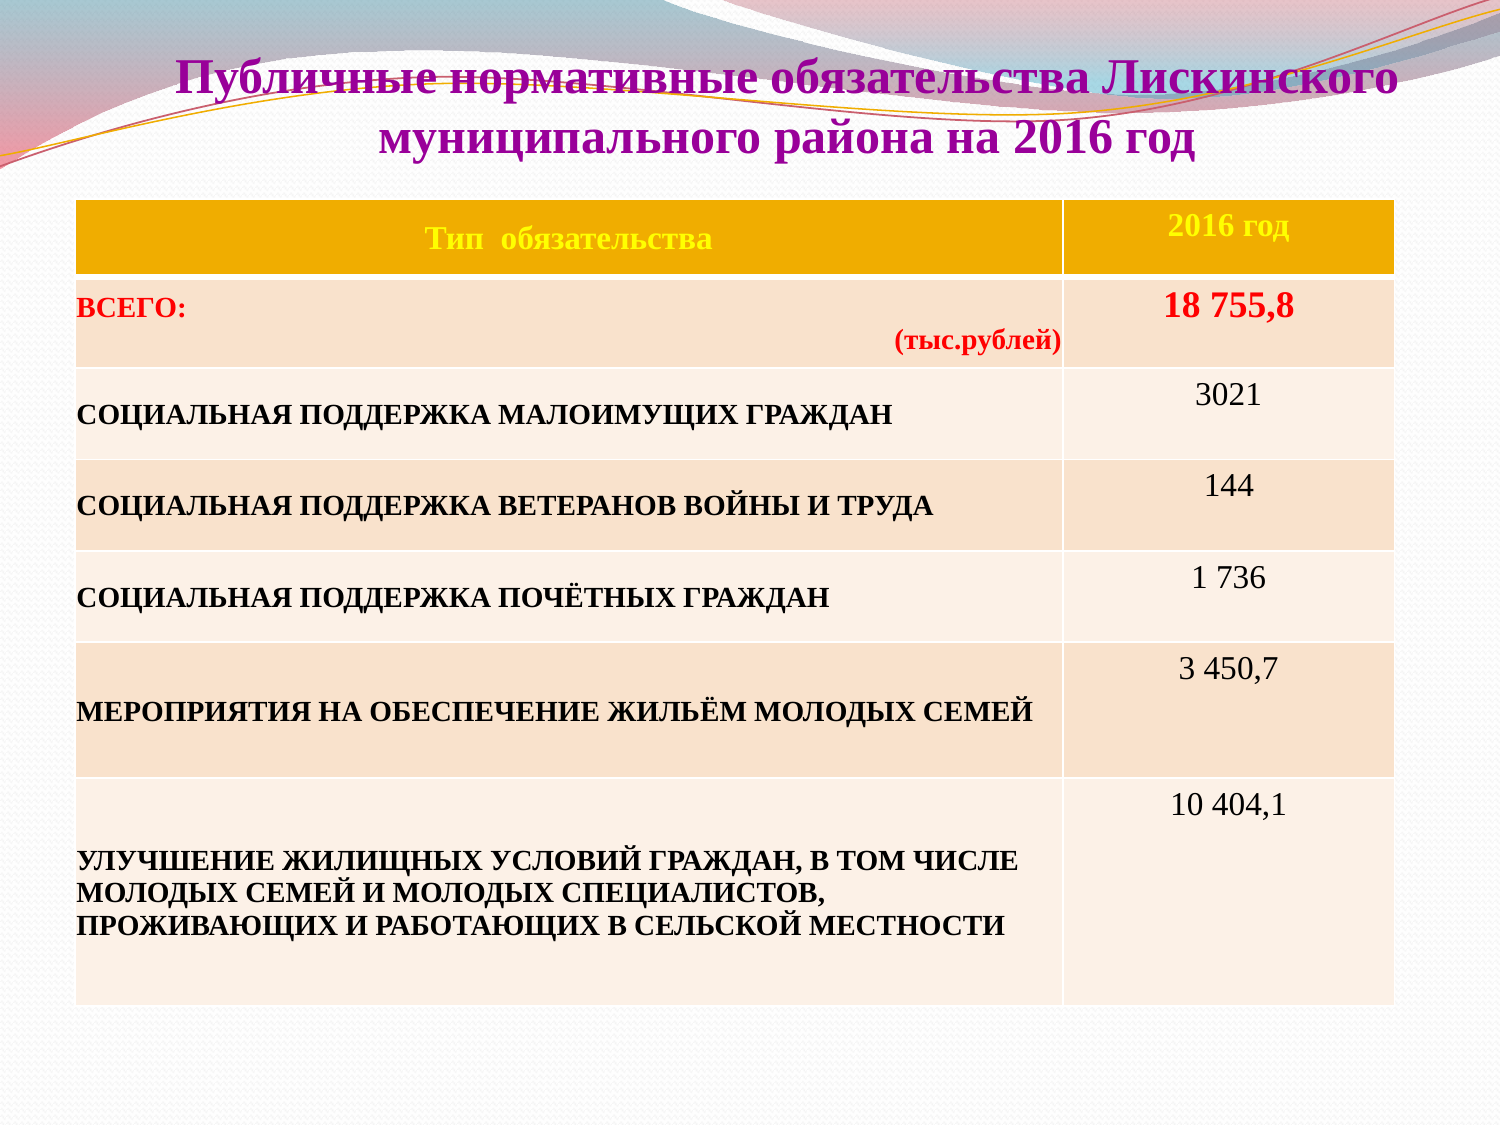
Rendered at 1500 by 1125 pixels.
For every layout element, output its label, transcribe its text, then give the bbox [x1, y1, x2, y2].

table_cell ВСЕГО: (тыс.рублей) [76, 280, 1062, 367]
table_cell МЕРОПРИЯТИЯ НА ОБЕСПЕЧЕНИЕ ЖИЛЬЁМ МОЛОДЫХ СЕМЕЙ [76, 643, 1062, 777]
table_header Тип обязательства [76, 200, 1062, 274]
table_cell 144 [1064, 460, 1394, 550]
table_cell УЛУЧШЕНИЕ ЖИЛИЩНЫХ УСЛОВИЙ ГРАЖДАН, В ТОМ ЧИСЛЕ МОЛОДЫХ СЕМЕЙ И МОЛОДЫХ СПЕЦИАЛИСТОВ, ПРОЖИВАЮЩИХ И РАБОТАЮЩИХ В СЕЛЬСКОЙ МЕСТНОСТИ [76, 779, 1062, 1005]
table_cell 10 404,1 [1064, 779, 1394, 1005]
table_cell СОЦИАЛЬНАЯ ПОДДЕРЖКА ПОЧЁТНЫХ ГРАЖДАН [76, 552, 1062, 641]
table_cell 3021 [1064, 369, 1394, 459]
title Публичные нормативные обязательства Лискинского муниципального района на 2016 год [75, 35, 1500, 164]
table_header 2016 год [1064, 200, 1394, 274]
table_cell 18 755,8 [1064, 280, 1394, 367]
table_cell СОЦИАЛЬНАЯ ПОДДЕРЖКА МАЛОИМУЩИХ ГРАЖДАН [76, 369, 1062, 459]
table_cell 3 450,7 [1064, 643, 1394, 777]
table_cell СОЦИАЛЬНАЯ ПОДДЕРЖКА ВЕТЕРАНОВ ВОЙНЫ И ТРУДА [76, 460, 1062, 550]
table_cell 1 736 [1064, 552, 1394, 641]
